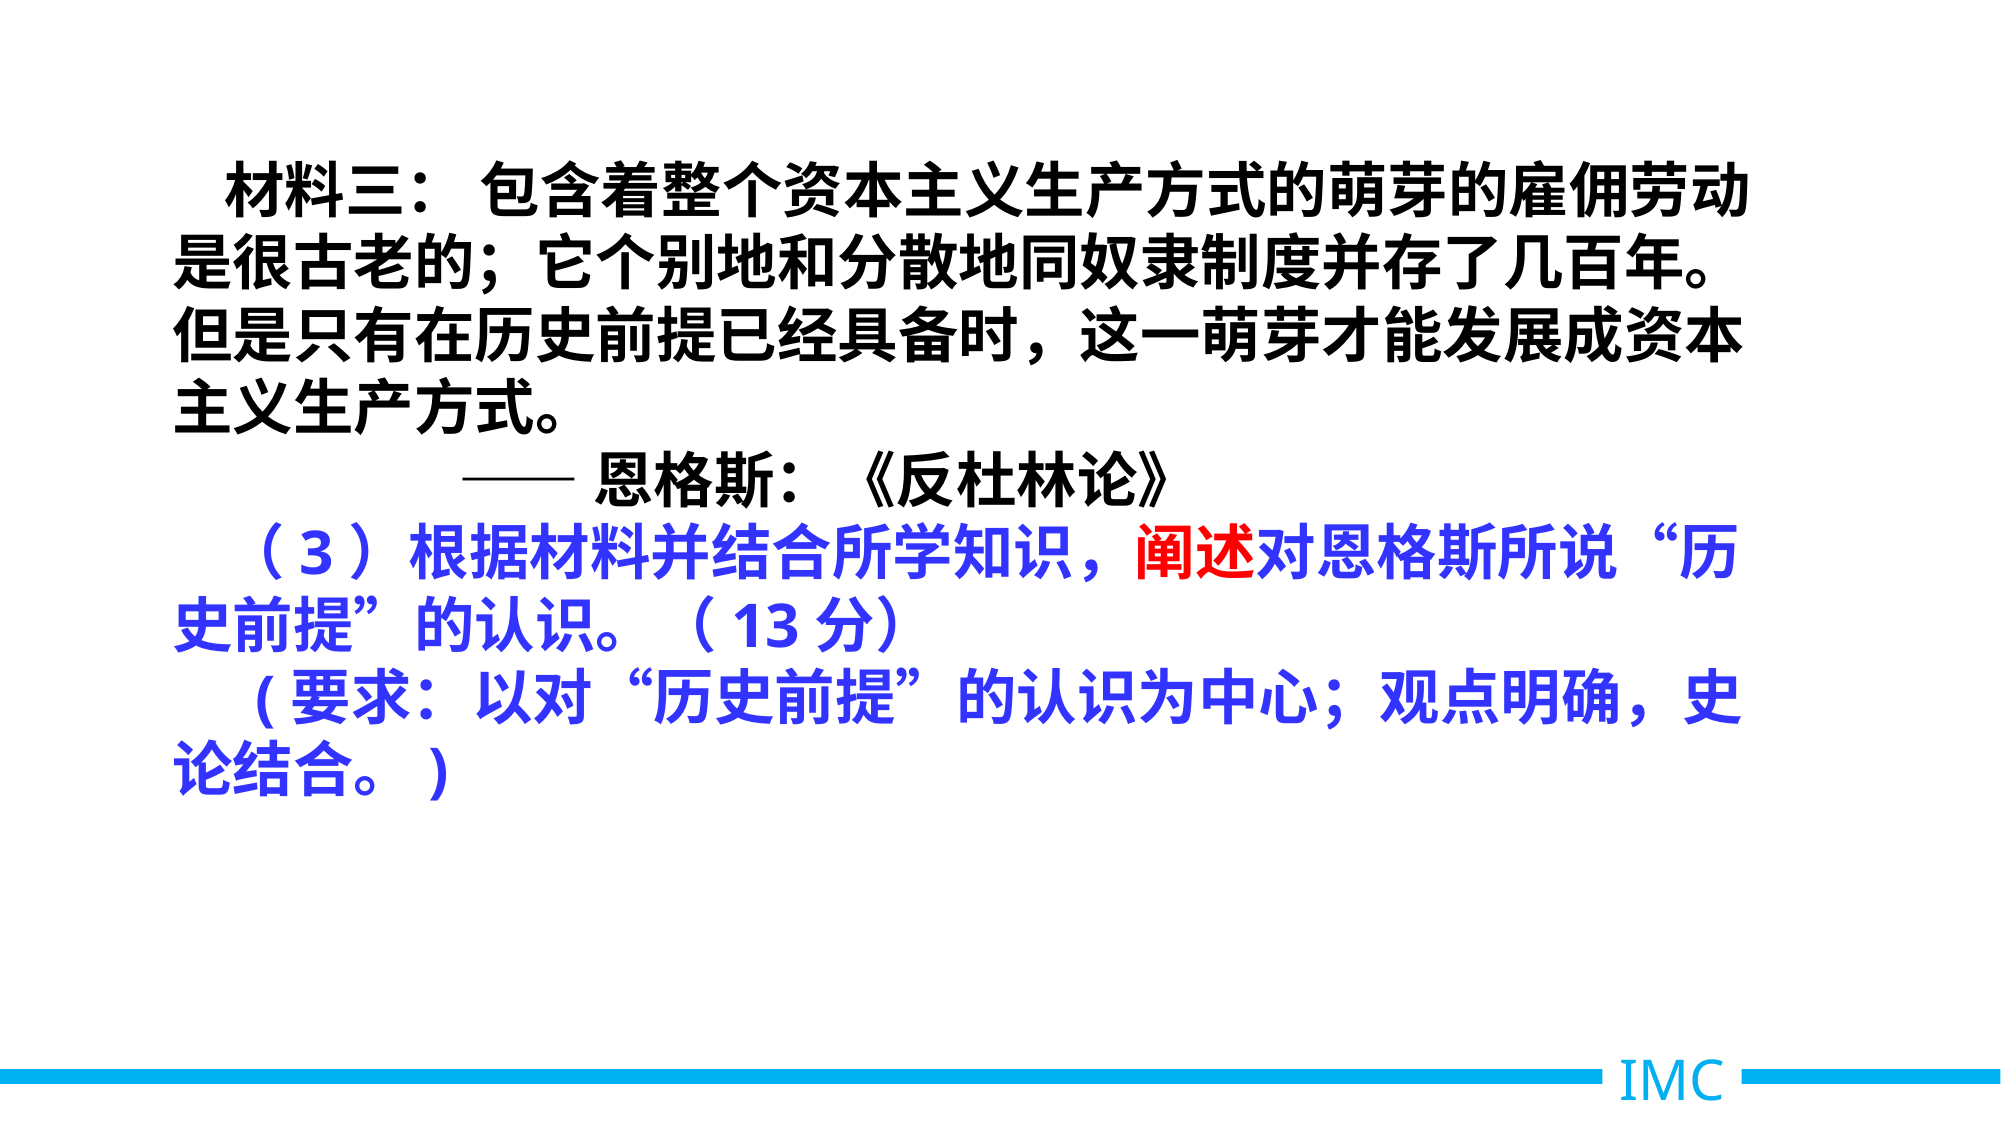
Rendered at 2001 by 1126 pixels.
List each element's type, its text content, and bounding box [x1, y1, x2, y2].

text_box 材料三： 包含着整个资本主义生产方式的萌芽的雇佣劳动是很古老的；它个别地和分散地同奴隶制度并存了几百年。但是只有在历史前提已经具备时，这一萌芽才能发展成资本主义生产方式。 ——恩格斯：《反杜林论》 （3）根据材料并结合所学知识，阐述对恩格斯所说“历史前提”的认识。（13分） (要求：以对“历史前提”的认识为中心；观点明确，史论结合。) [156, 144, 1770, 812]
